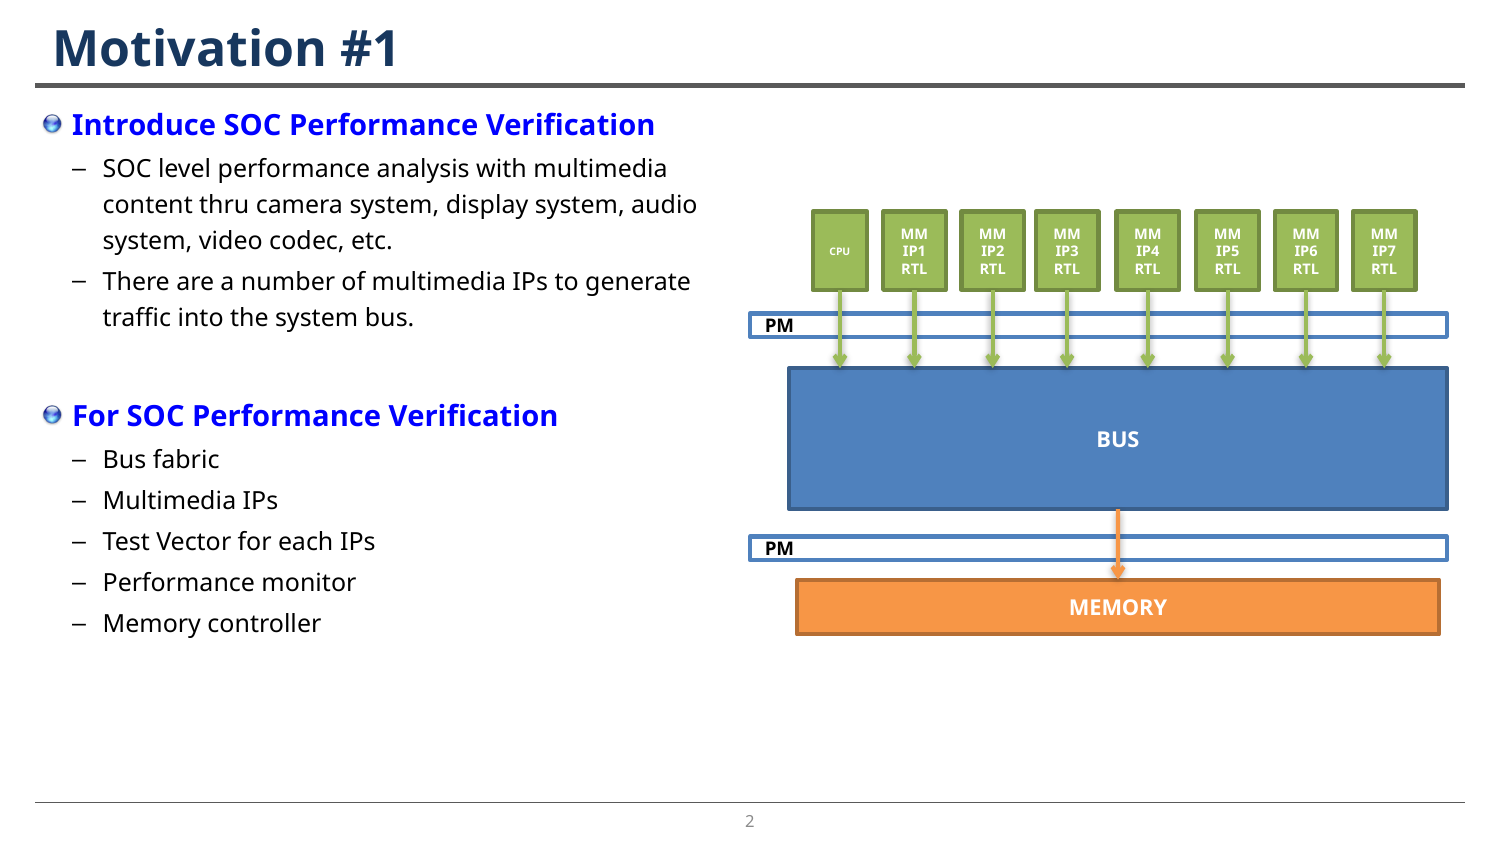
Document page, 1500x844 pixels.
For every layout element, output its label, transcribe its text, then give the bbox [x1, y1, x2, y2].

picture [41, 404, 63, 426]
slide_number 2 [575, 806, 925, 839]
title Motivation #1 [41, 12, 1392, 82]
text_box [749, 211, 1448, 635]
list Introduce SOC Performance Verification SOC level performance analysis with multimedia content thru camera system, display system, audio system, video codec, etc. There are a number of multimedia IPs to generate traffic into the system bus. For SOC Performance Verification Bus fabric Multimedia IPs Test Vector for each IPs Performance monitor Memory controller [30, 94, 750, 794]
picture [41, 113, 63, 135]
